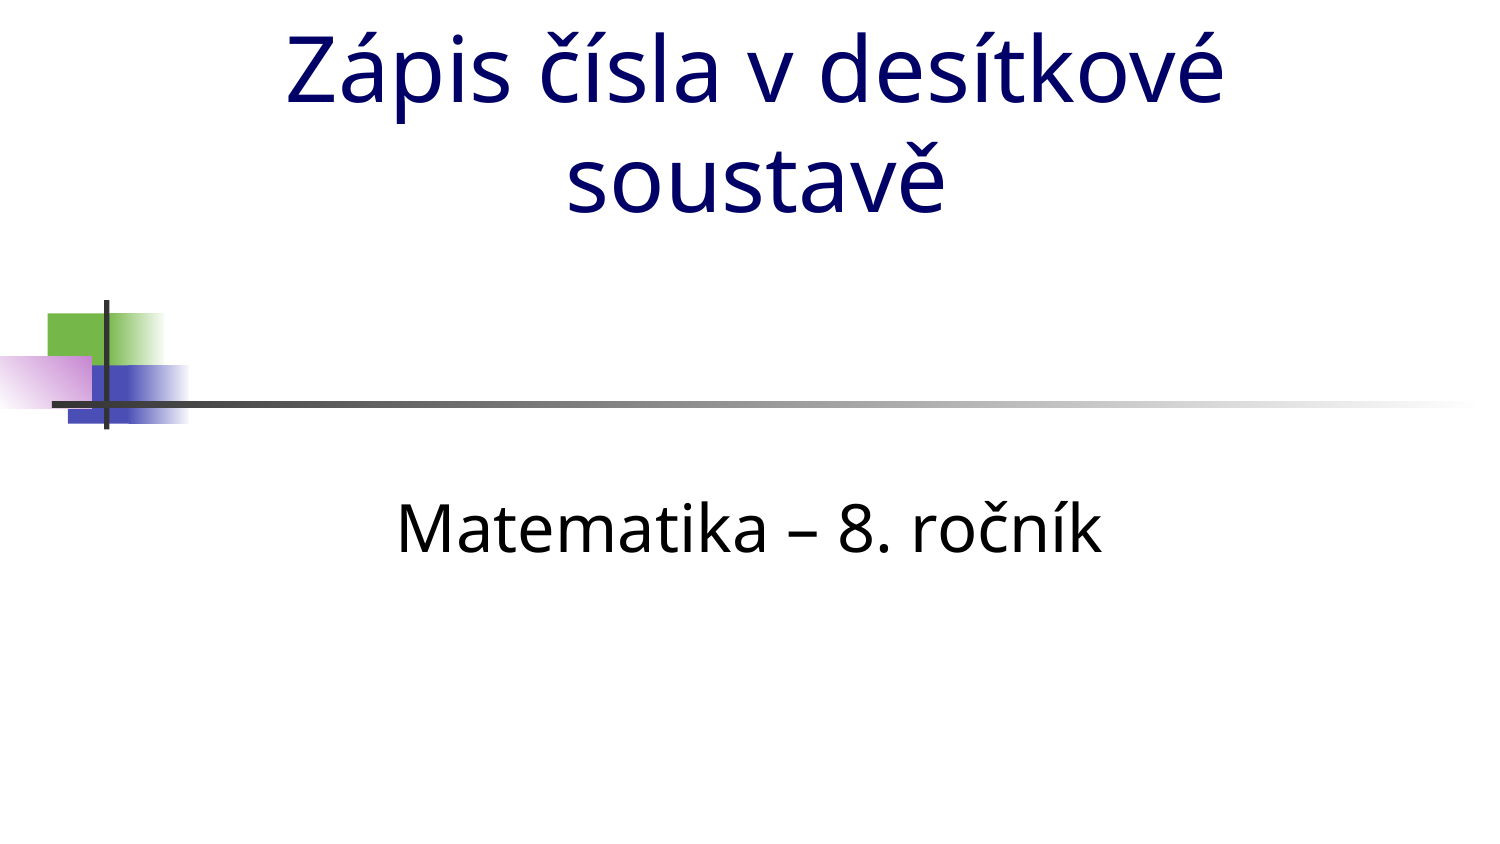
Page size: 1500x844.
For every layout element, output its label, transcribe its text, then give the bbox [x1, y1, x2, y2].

title Zápis čísla v desítkové soustavě [88, 129, 1427, 239]
subtitle Matematika – 8. ročník [224, 477, 1276, 694]
